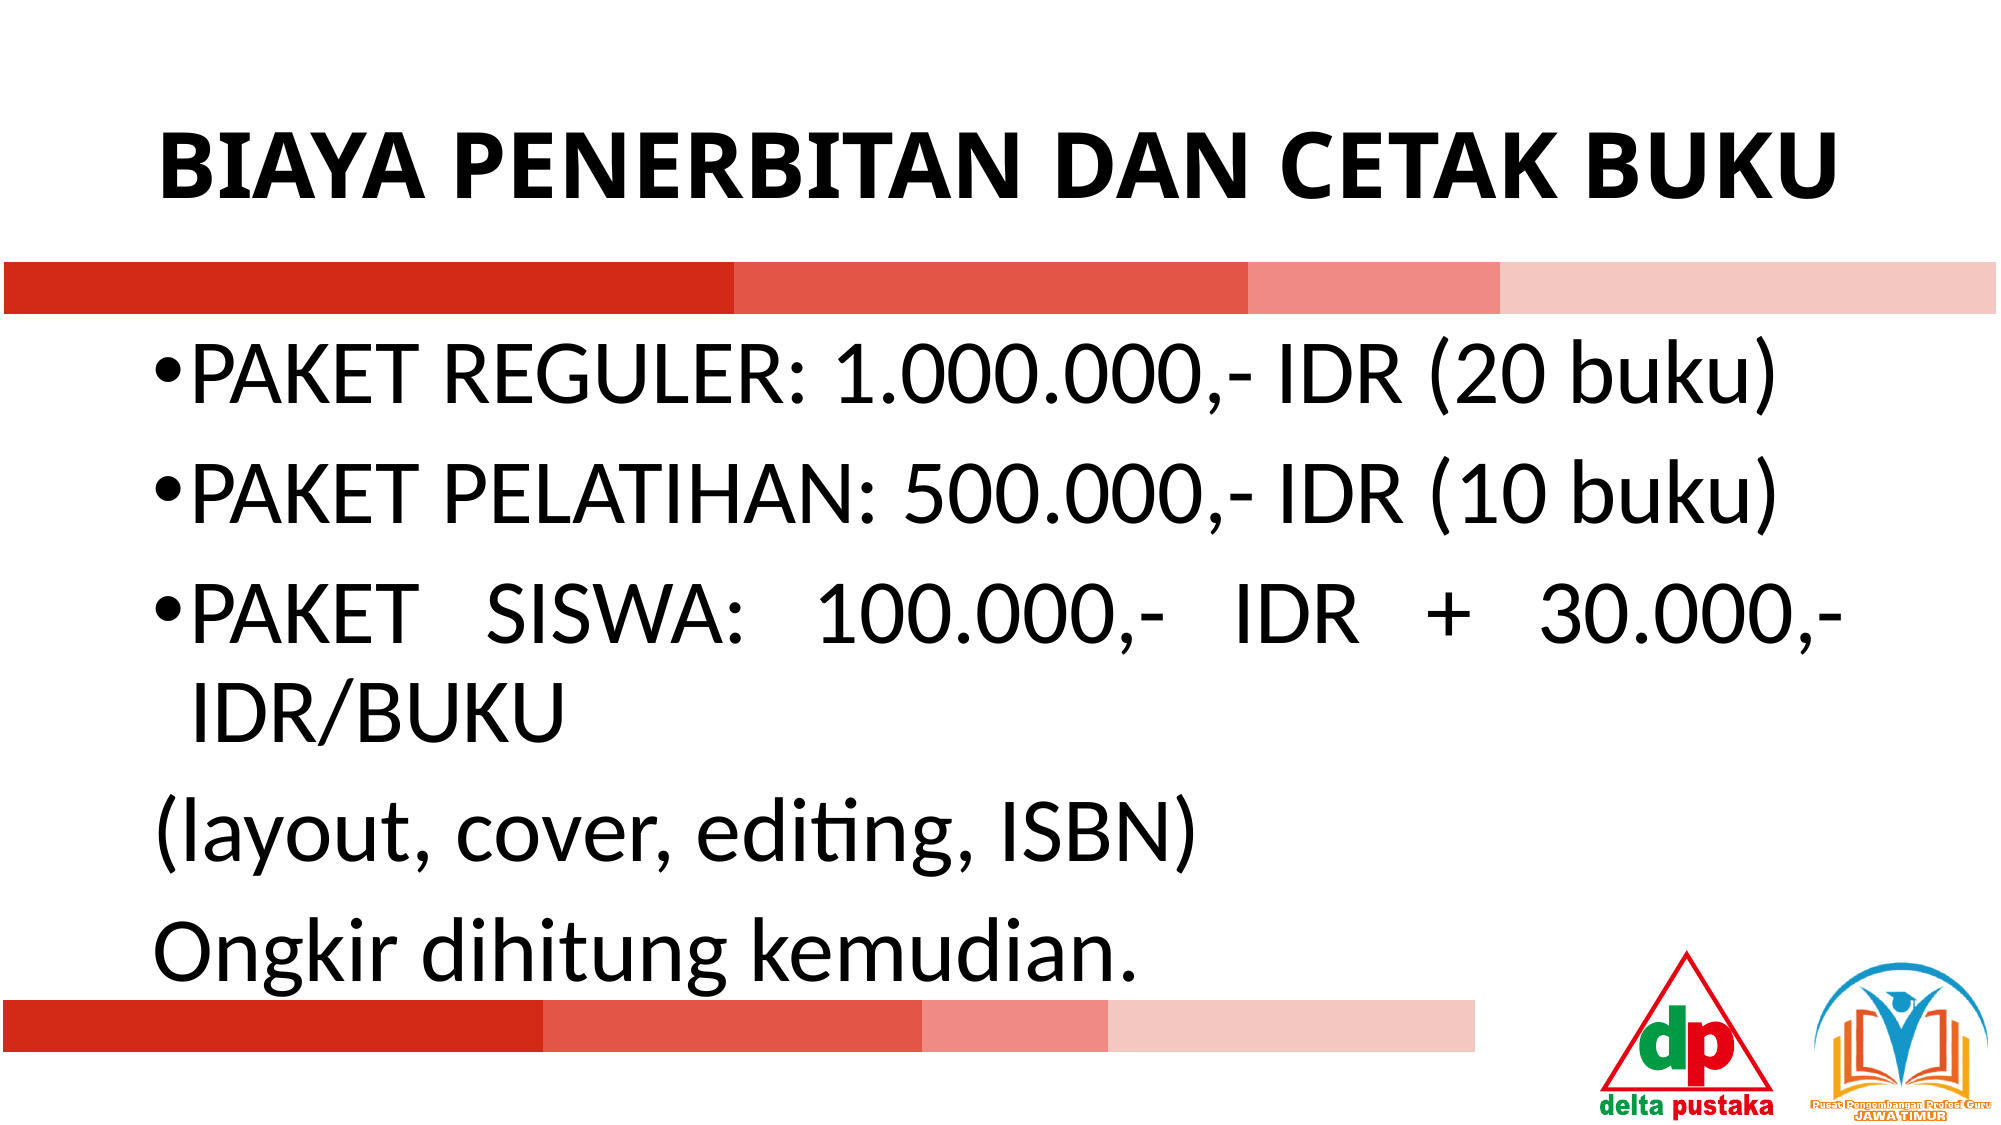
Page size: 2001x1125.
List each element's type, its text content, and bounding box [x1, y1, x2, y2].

title BIAYA PENERBITAN DAN CETAK BUKU [137, 59, 1863, 259]
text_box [0, 259, 2000, 317]
list PAKET REGULER: 1.000.000,- IDR (20 buku) PAKET PELATIHAN: 500.000,- IDR (10 buku) PAKET SISWA: 100.000,- IDR + 30.000,- IDR/BUKU (layout, cover, editing, ISBN) Ongkir dihitung kemudian. [137, 317, 1863, 937]
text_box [0, 937, 2000, 1125]
